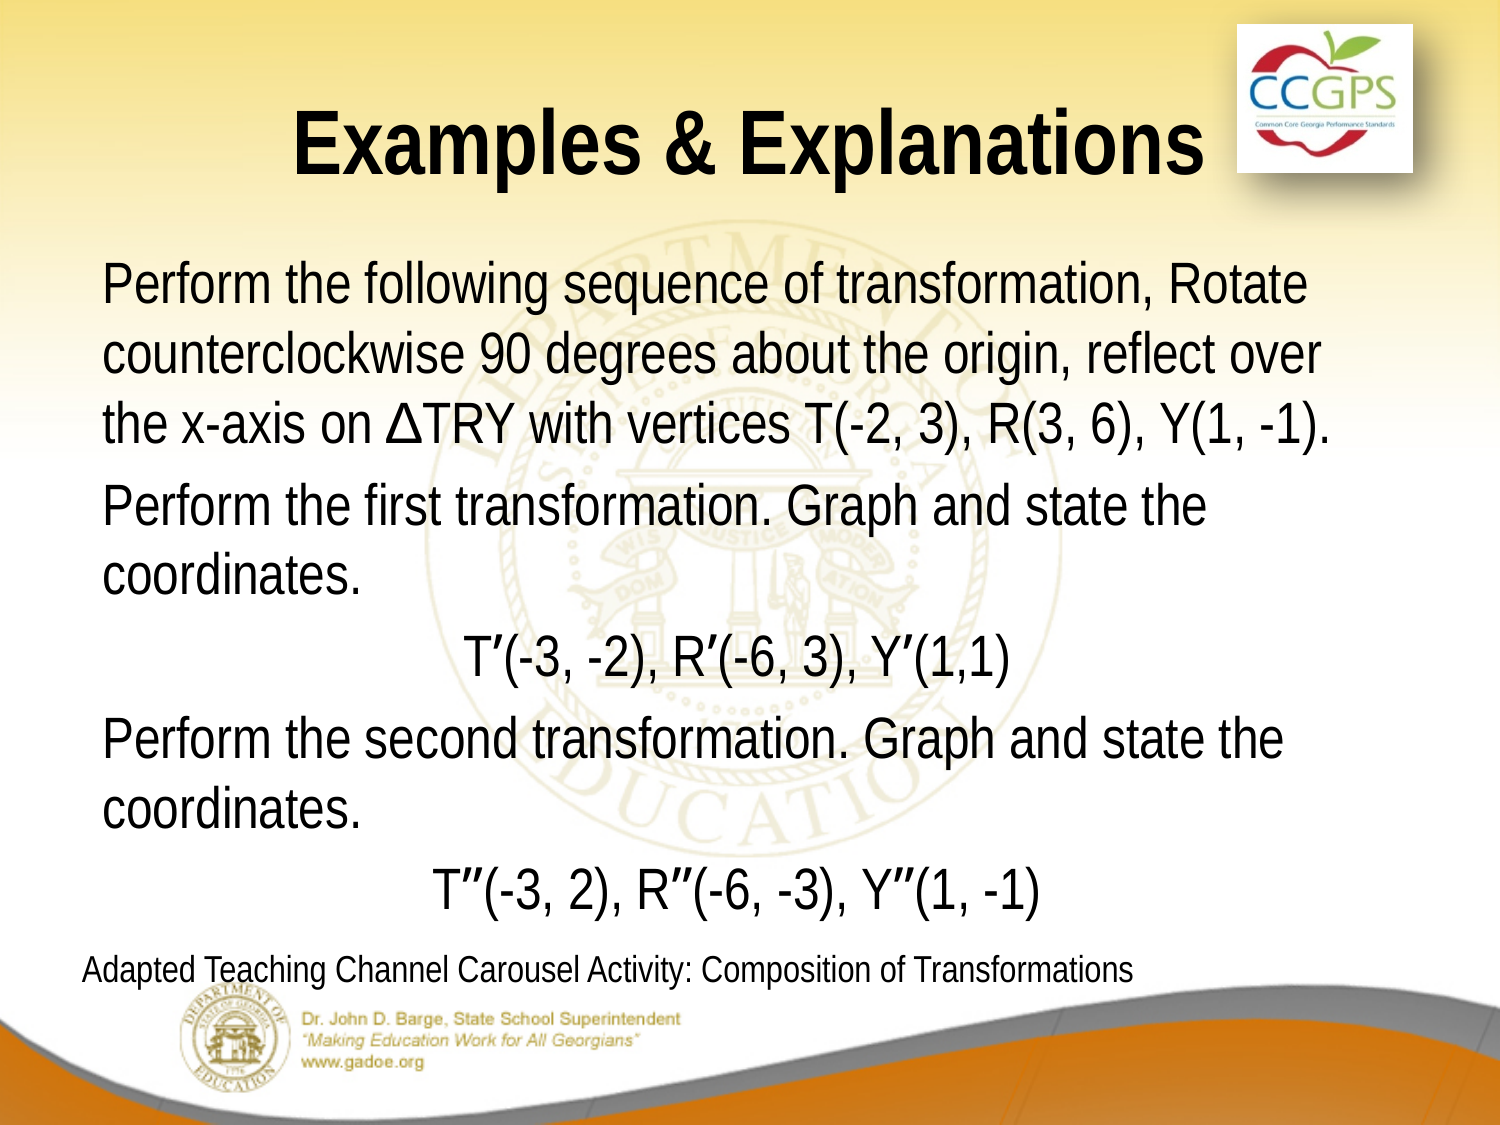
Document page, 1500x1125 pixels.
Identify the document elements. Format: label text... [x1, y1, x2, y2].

title Examples & Explanations [112, 74, 1232, 201]
picture [0, 0, 1500, 1125]
text_box Adapted Teaching Channel Carousel Activity: Composition of Transformations [67, 937, 1150, 998]
subtitle Perform the following sequence of transformation, Rotate counterclockwise 90 degrees about the origin, reflect over the x-axis on ∆TRY with vertices T(-2, 3), R(3, 6), Y(1, -1). Perform the first transformation. Graph and state the coordinates. T’(-3, -2), R’(-6, 3), Y’(1,1) Perform the second transformation. Graph and state the coordinates. T”(-3, 2), R”(-6, -3), Y”(1, -1) [87, 237, 1388, 926]
